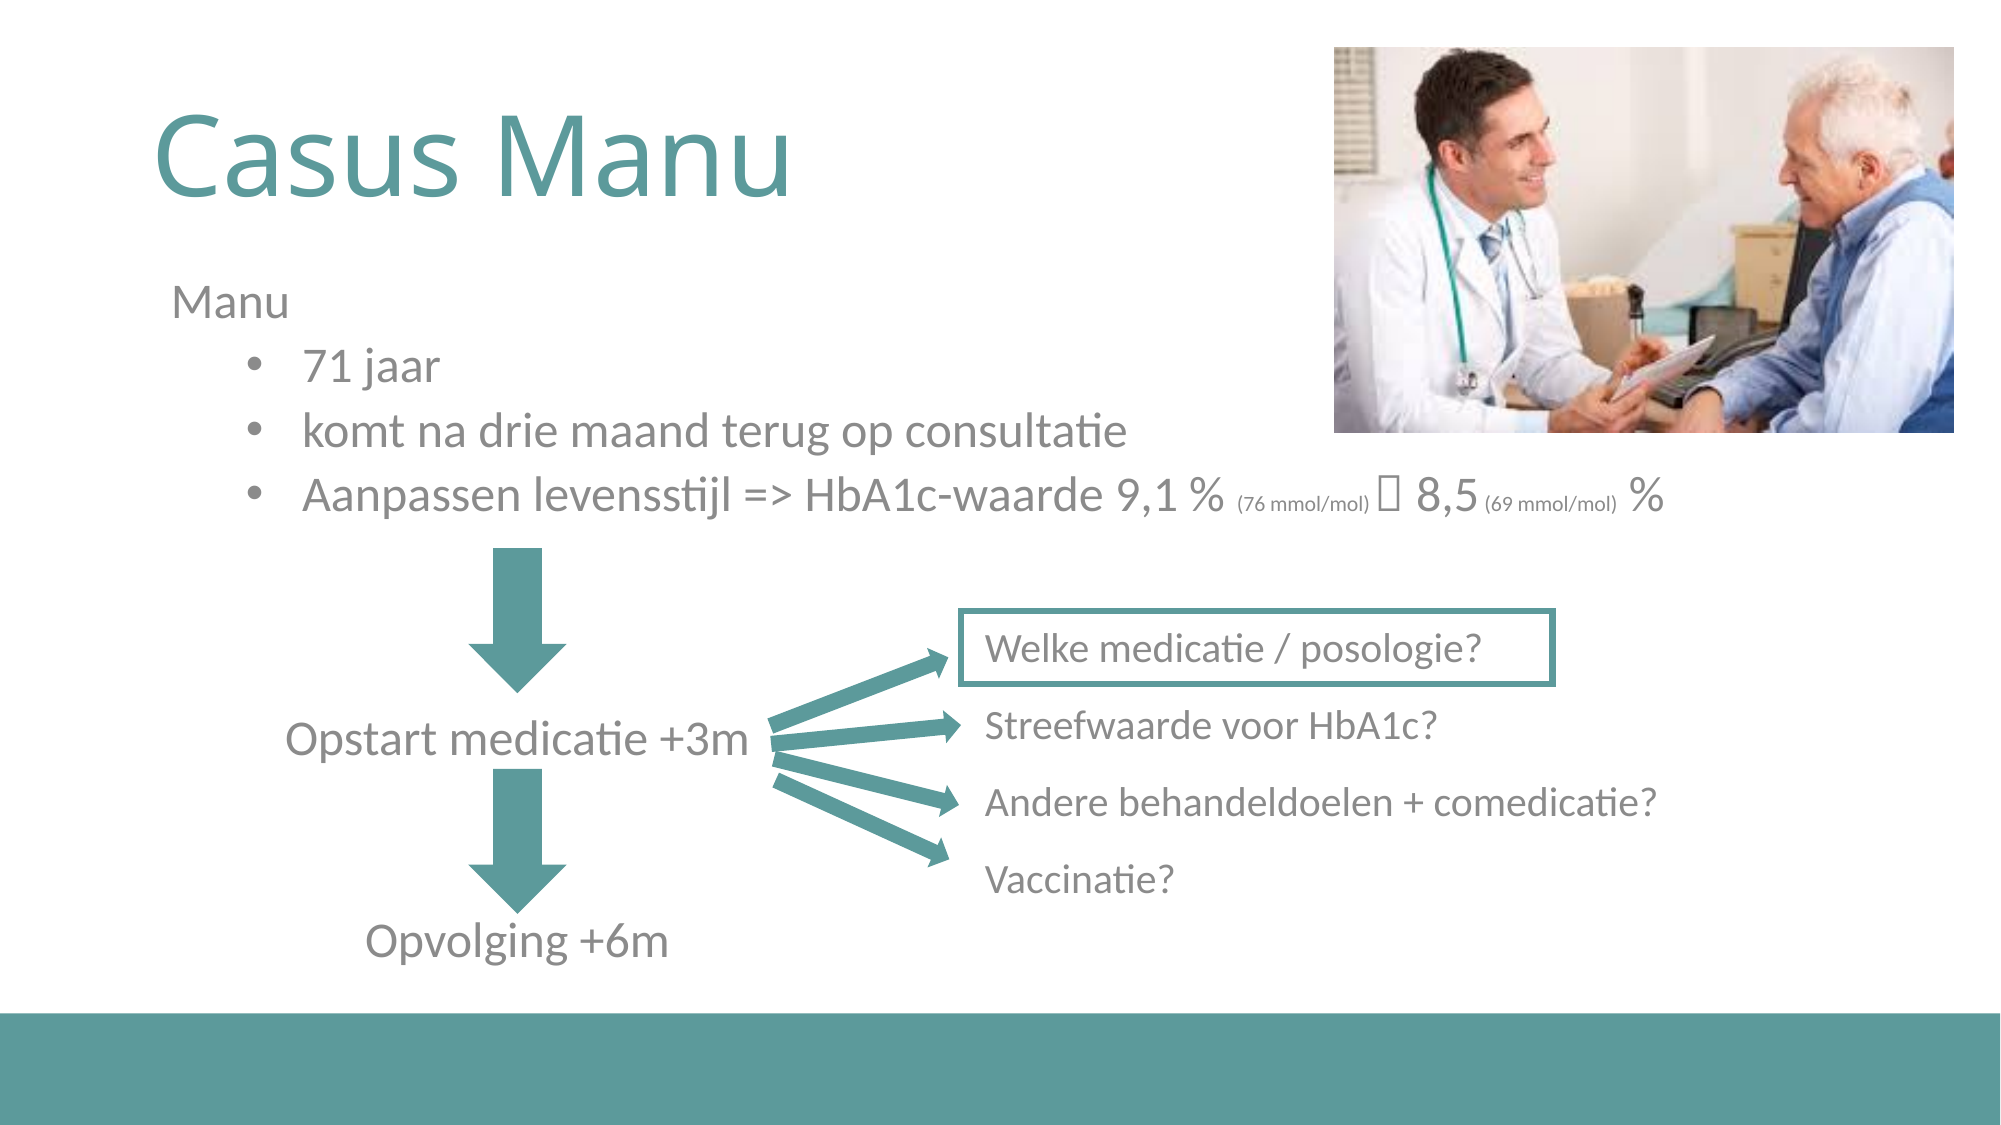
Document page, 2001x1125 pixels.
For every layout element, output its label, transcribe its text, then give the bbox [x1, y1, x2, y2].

text_box Vaccinatie? [969, 850, 1683, 924]
text_box [468, 548, 567, 694]
text_box Opvolging +6m [247, 907, 788, 993]
text_box [468, 768, 567, 914]
text_box [772, 772, 950, 868]
text_box [960, 610, 1554, 685]
text_box Streefwaarde voor HbA1c? [969, 695, 1683, 769]
title Casus Manu [136, 22, 1862, 229]
text_box [770, 710, 962, 752]
text_box [767, 647, 949, 734]
text_box Welke medicatie / posologie? [969, 618, 1683, 692]
text_box Opstart medicatie +3m [247, 704, 788, 790]
picture [1334, 47, 1954, 433]
text_box Andere behandeldoelen + comedicatie? [969, 773, 1683, 846]
text_box [771, 750, 959, 818]
list Manu 71 jaar komt na drie maand terug op consultatie Aanpassen levensstijl => HbA1c-waarde 9,1 % (76 mmol/mol)  8,5 (69 mmol/mol) % [155, 267, 1814, 669]
